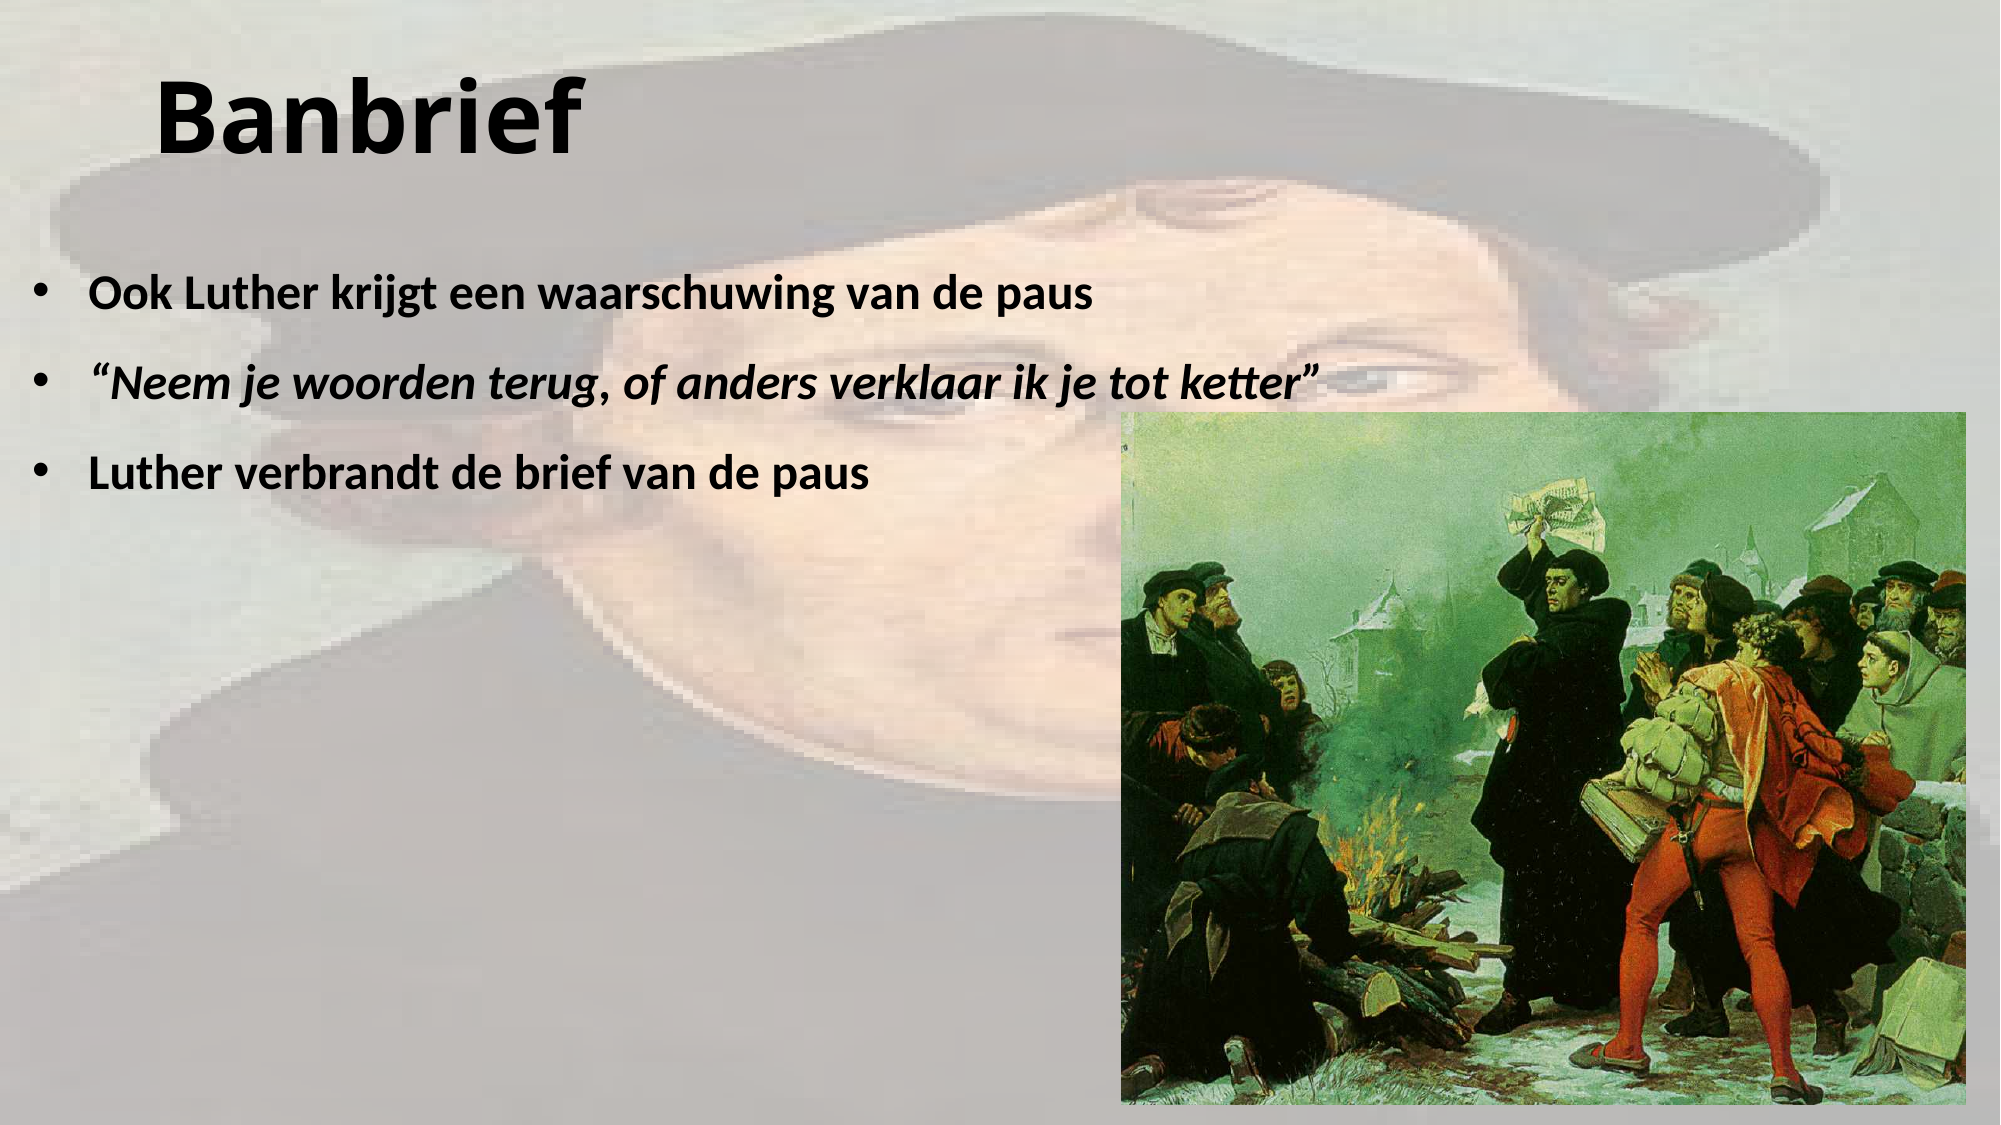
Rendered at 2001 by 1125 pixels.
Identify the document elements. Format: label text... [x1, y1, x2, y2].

picture [1121, 412, 1966, 1105]
text_box Ook Luther krijgt een waarschuwing van de paus “Neem je woorden terug, of anders verklaar ik je tot ketter” Luther verbrandt de brief van de paus [17, 221, 1362, 687]
text_box Banbrief [137, 59, 902, 221]
